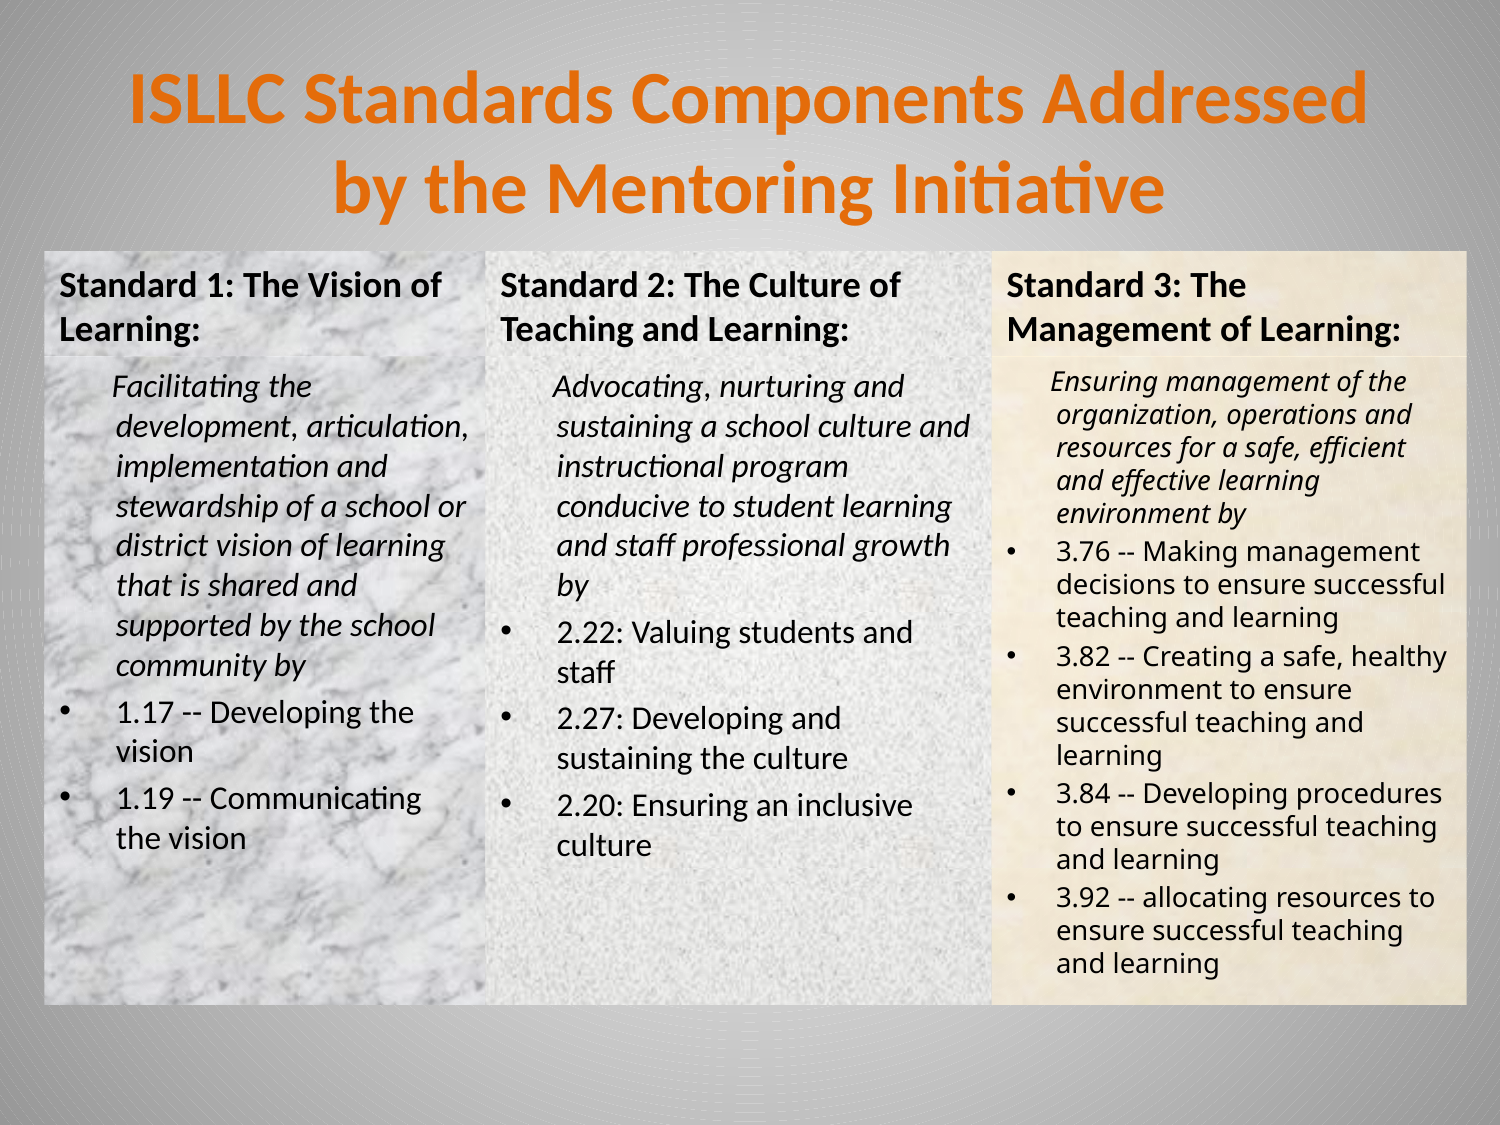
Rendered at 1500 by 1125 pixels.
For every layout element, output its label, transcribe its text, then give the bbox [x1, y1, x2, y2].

title ISLLC Standards Components Addressed by the Mentoring Initiative [75, 45, 1425, 233]
list Advocating, nurturing and sustaining a school culture and instructional program conducive to student learning and staff professional growth by 2.22: Valuing students and staff 2.27: Developing and sustaining the culture 2.20: Ensuring an inclusive culture [485, 356, 991, 1005]
list Standard 1: The Vision of Learning: [44, 251, 485, 356]
list Facilitating the development, articulation, implementation and stewardship of a school or district vision of learning that is shared and supported by the school community by 1.17 -- Developing the vision 1.19 -- Communicating the vision [44, 356, 485, 1005]
list Standard 3: The Management of Learning: [991, 251, 1467, 356]
list Standard 2: The Culture of Teaching and Learning: [485, 251, 991, 356]
list Ensuring management of the organization, operations and resources for a safe, efficient and effective learning environment by 3.76 -- Making management decisions to ensure successful teaching and learning 3.82 -- Creating a safe, healthy environment to ensure successful teaching and learning 3.84 -- Developing procedures to ensure successful teaching and learning 3.92 -- allocating resources to ensure successful teaching and learning [991, 356, 1467, 1005]
